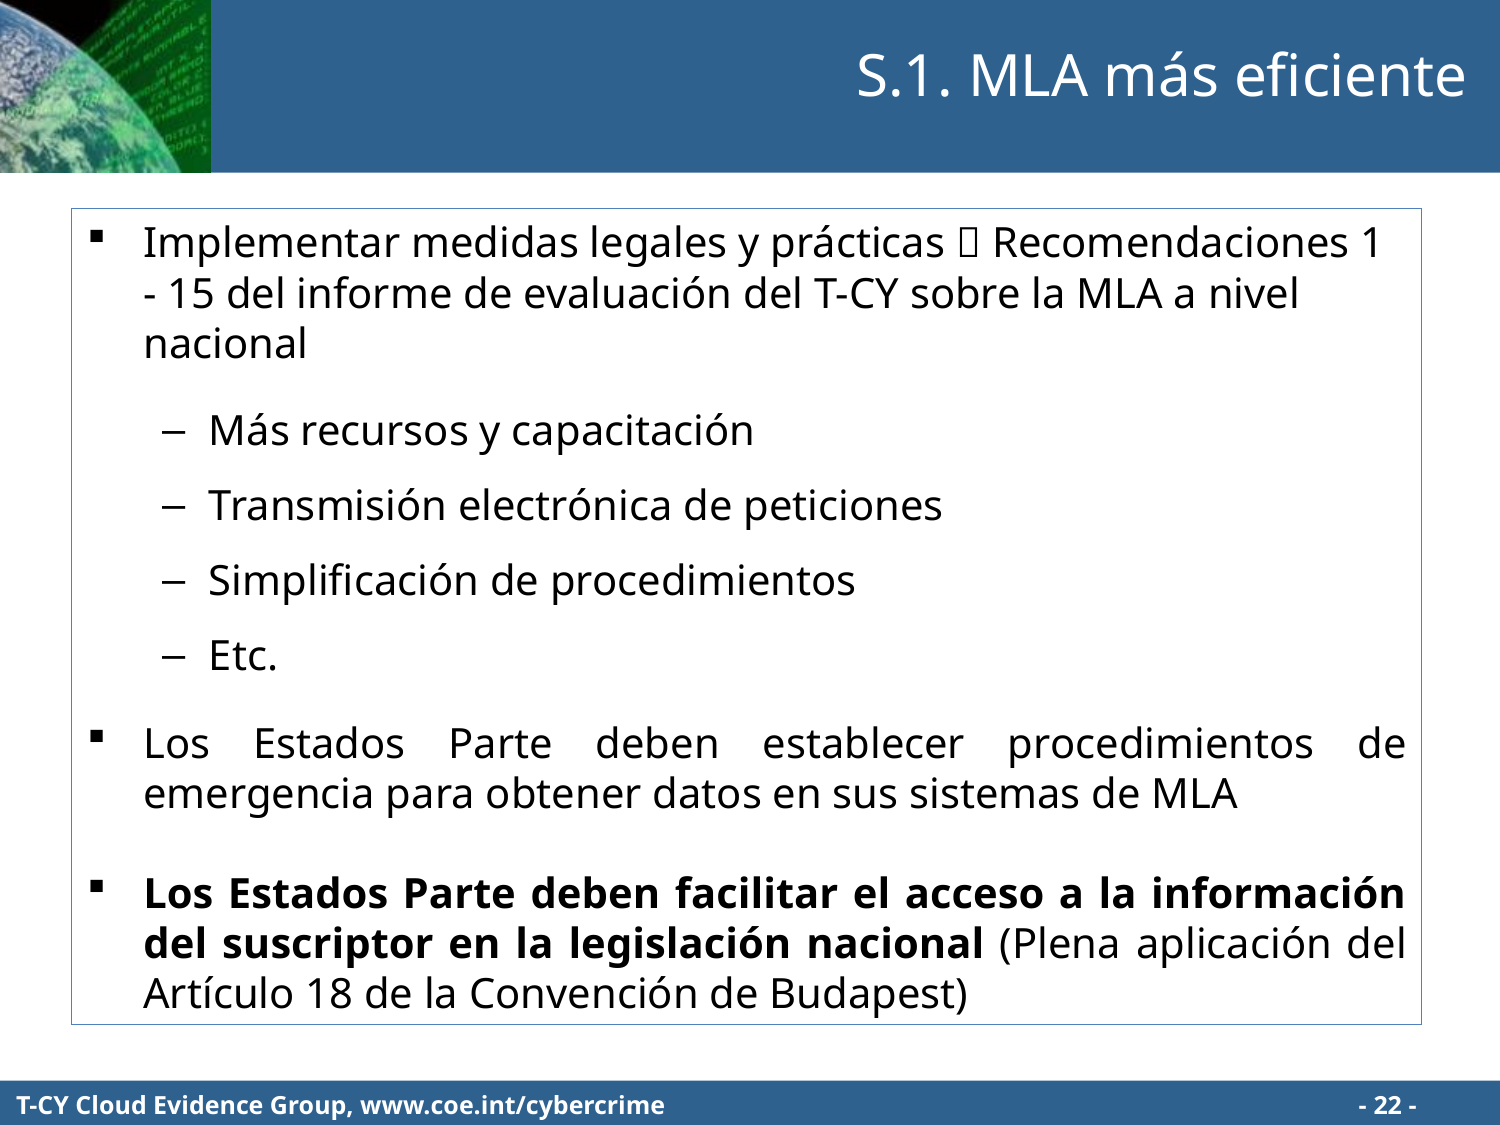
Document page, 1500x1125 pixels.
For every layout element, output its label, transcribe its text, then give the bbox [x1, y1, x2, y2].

picture [0, 0, 212, 173]
text_box [0, 1079, 1500, 1125]
text_box T-CY Cloud Evidence Group, www.coe.int/cybercrime - 22 - [1, 1082, 1500, 1125]
text_box [214, 0, 1500, 175]
text_box S.1. MLA más eficiente [230, 31, 1483, 116]
list Implementar medidas legales y prácticas  Recomendaciones 1 - 15 del informe de evaluación del T-CY sobre la MLA a nivel nacional Más recursos y capacitación Transmisión electrónica de peticiones Simplificación de procedimientos Etc. Los Estados Parte deben establecer procedimientos de emergencia para obtener datos en sus sistemas de MLA Los Estados Parte deben facilitar el acceso a la información del suscriptor en la legislación nacional (Plena aplicación del Artículo 18 de la Convención de Budapest) [71, 208, 1422, 1025]
